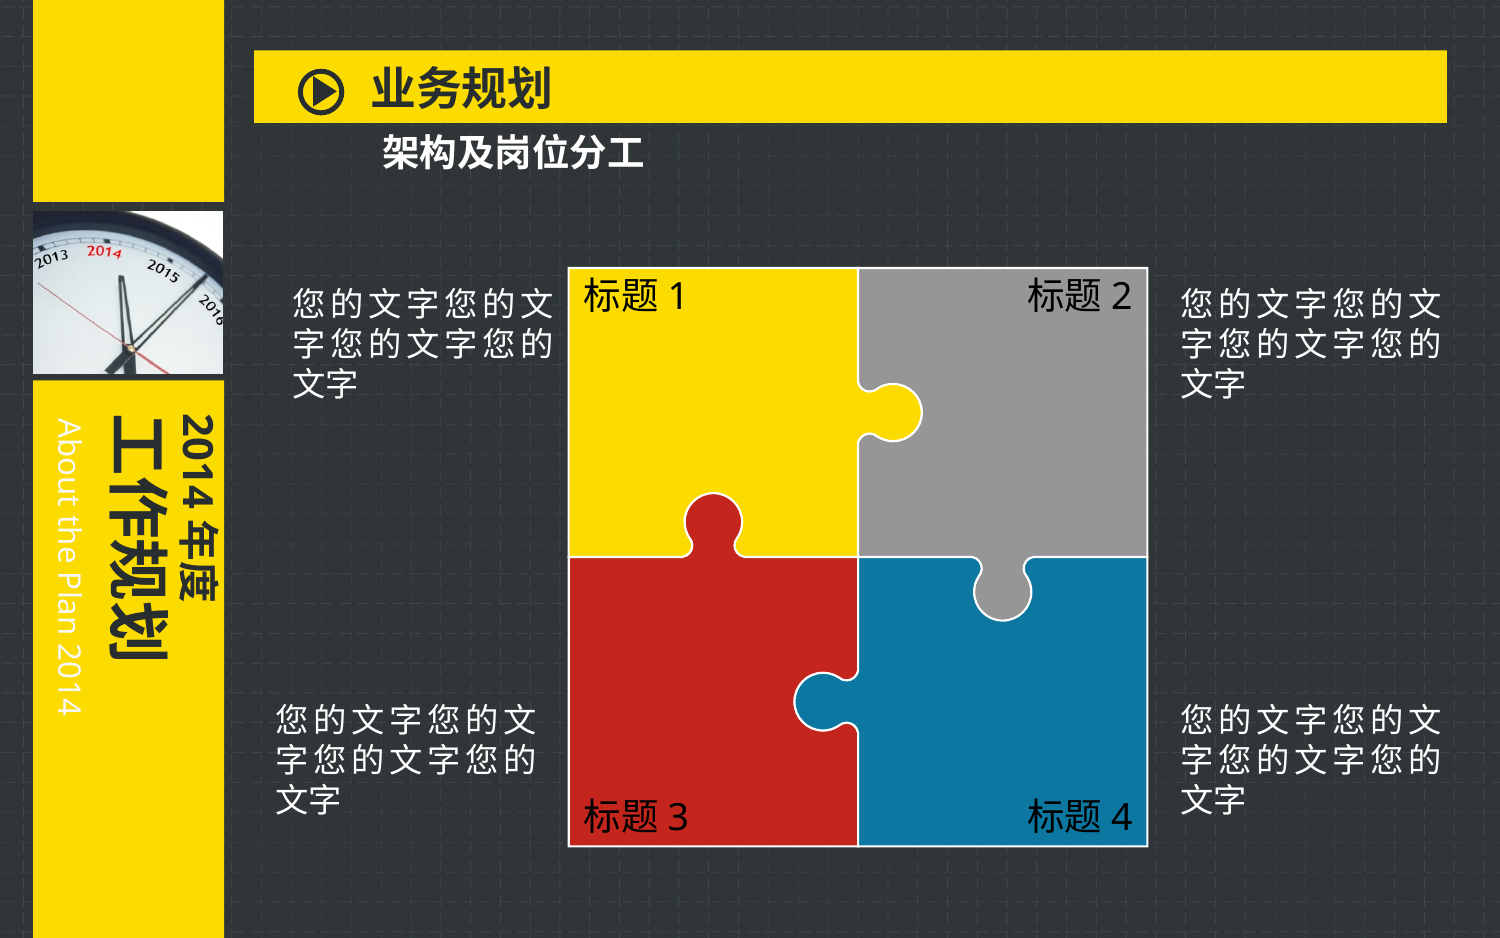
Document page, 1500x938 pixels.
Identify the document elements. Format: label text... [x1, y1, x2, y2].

text_box 您的文字您的文字您的文字您的文字 [260, 691, 552, 827]
text_box [567, 50, 1447, 123]
picture [0, 0, 32, 938]
text_box 架构及岗位分工 [367, 122, 660, 182]
text_box 您的文字您的文字您的文字您的文字 [1166, 691, 1458, 827]
text_box [254, 50, 298, 123]
picture [225, 0, 1500, 938]
text_box 您的文字您的文字您的文字您的文字 [1166, 275, 1458, 411]
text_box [32, 0, 225, 938]
text_box 您的文字您的文字您的文字您的文字 [277, 275, 563, 411]
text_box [568, 267, 1148, 847]
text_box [297, 52, 569, 123]
